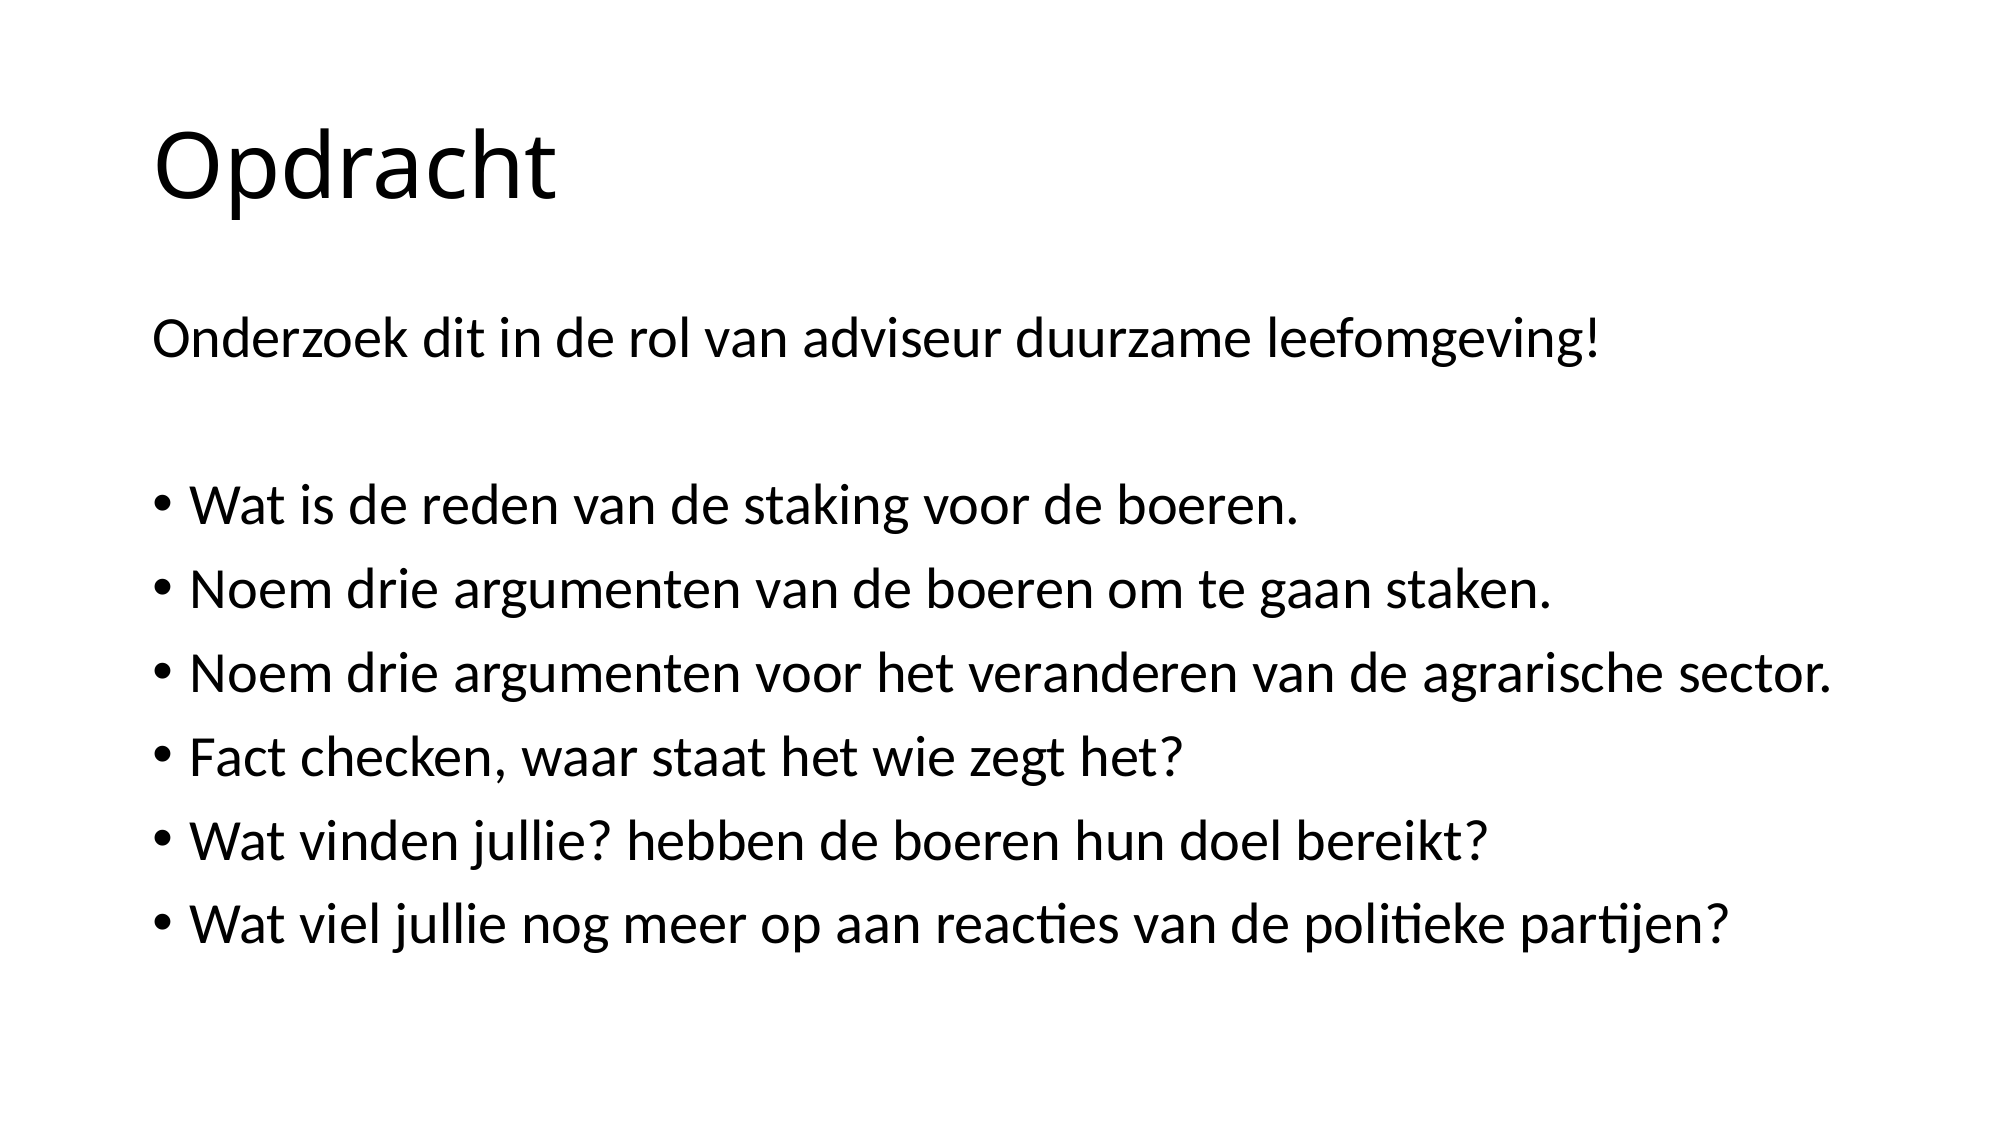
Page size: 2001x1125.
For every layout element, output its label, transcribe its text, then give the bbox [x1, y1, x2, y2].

title Opdracht [137, 59, 1863, 278]
list Onderzoek dit in de rol van adviseur duurzame leefomgeving! Wat is de reden van de staking voor de boeren. Noem drie argumenten van de boeren om te gaan staken. Noem drie argumenten voor het veranderen van de agrarische sector. Fact checken, waar staat het wie zegt het? Wat vinden jullie? hebben de boeren hun doel bereikt? Wat viel jullie nog meer op aan reacties van de politieke partijen? [137, 299, 1863, 1014]
